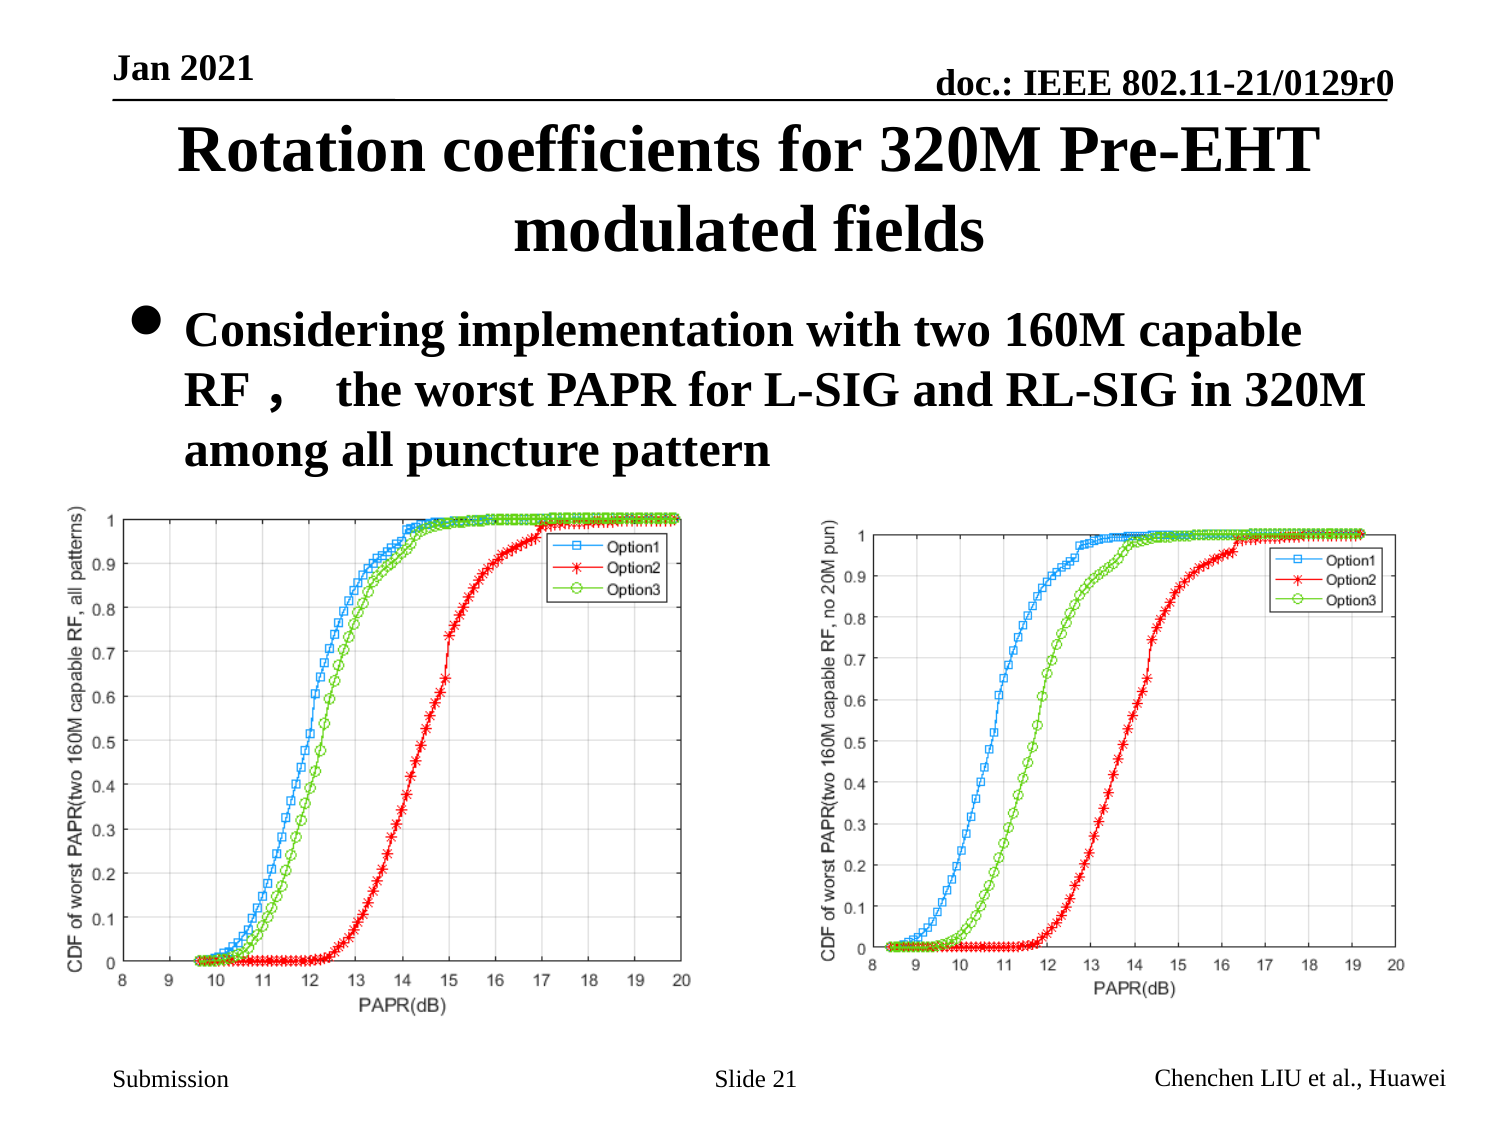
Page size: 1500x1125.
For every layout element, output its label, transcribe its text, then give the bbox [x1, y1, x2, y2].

picture [785, 497, 1460, 1003]
picture [29, 479, 751, 1021]
list Considering implementation with two 160M capable RF， the worst PAPR for L-SIG and RL-SIG in 320M among all puncture pattern [112, 289, 1459, 869]
slide_number Slide 21 [712, 1061, 800, 1123]
title Rotation coefficients for 320M Pre-EHT modulated fields [112, 136, 1388, 289]
